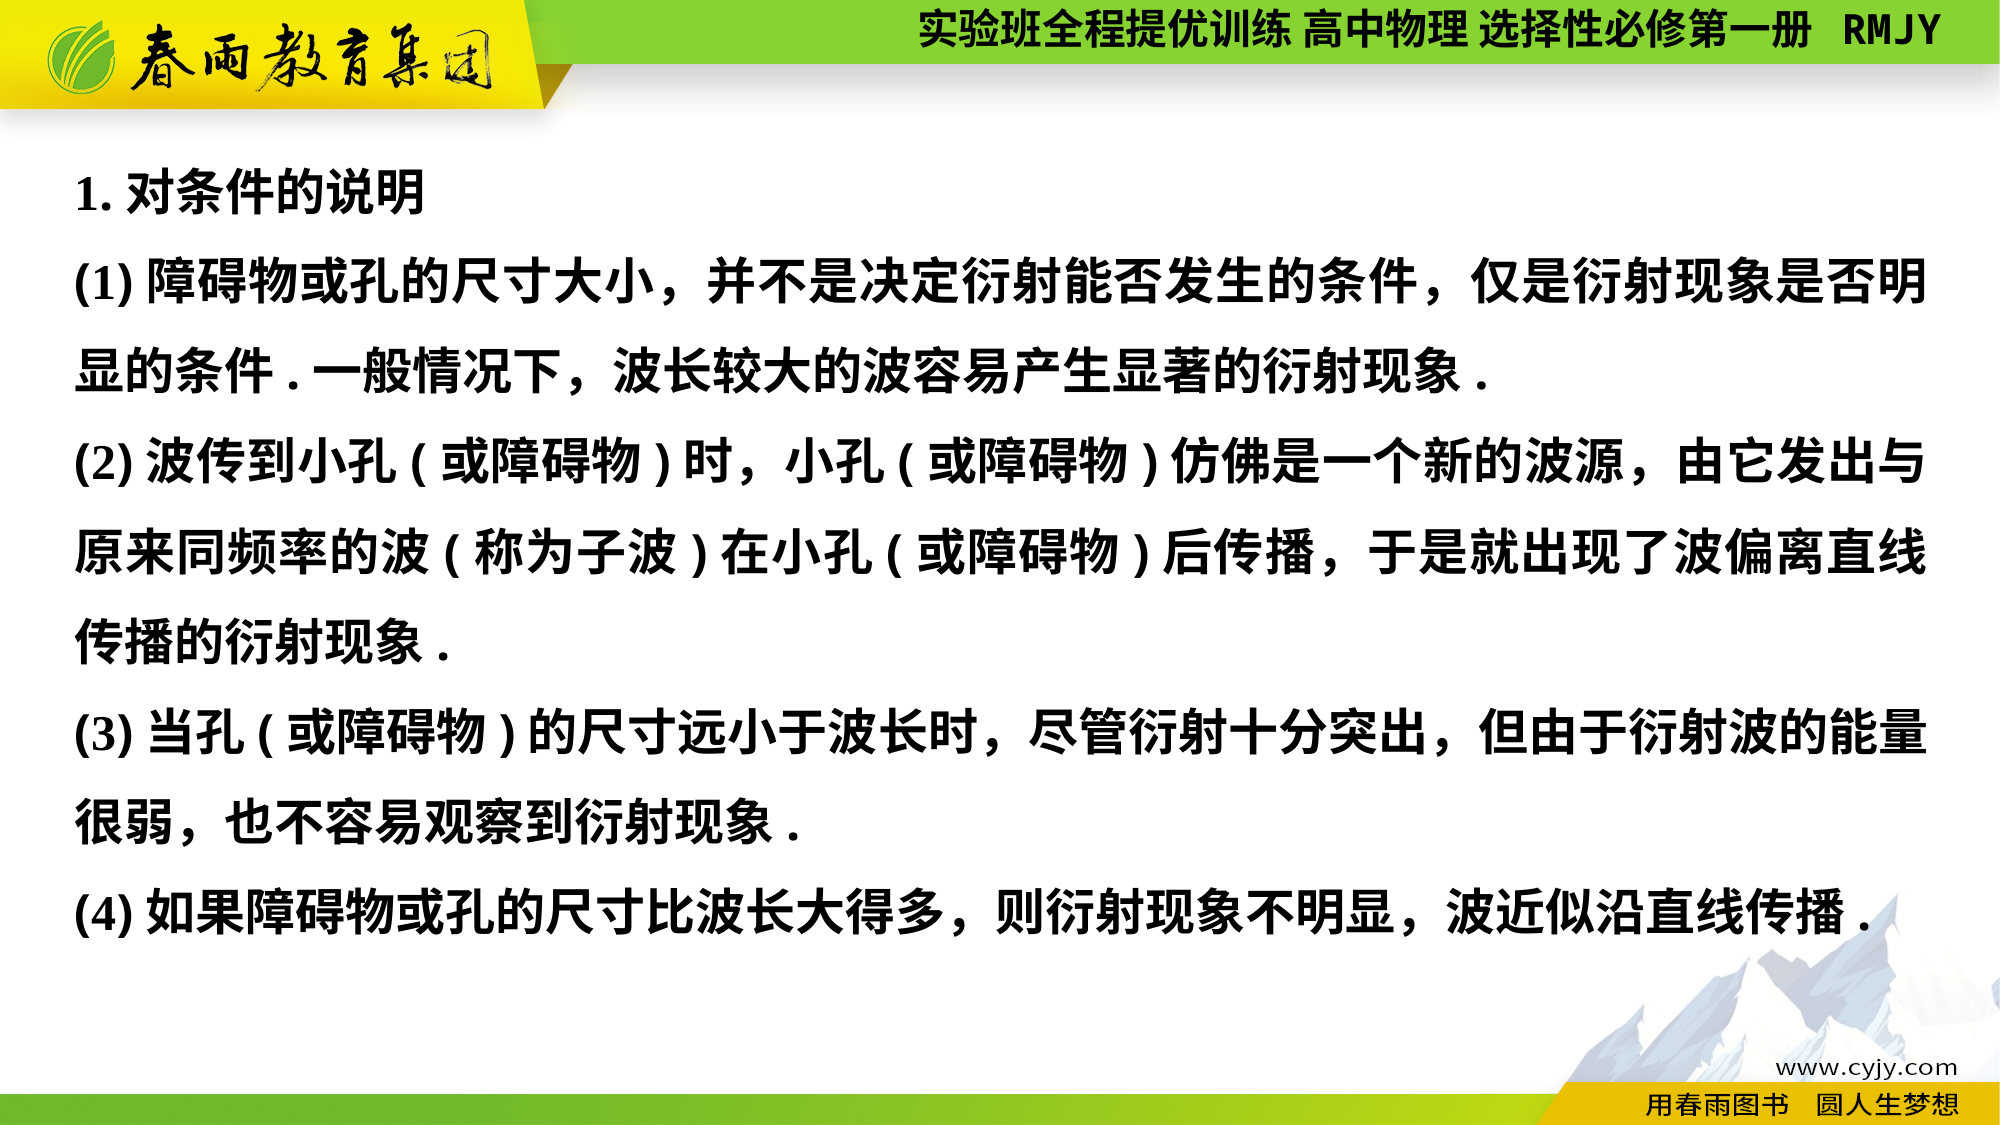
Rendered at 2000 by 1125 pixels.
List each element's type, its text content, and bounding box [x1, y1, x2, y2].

list 1.对条件的说明 (1)障碍物或孔的尺寸大小，并不是决定衍射能否发生的条件，仅是衍射现象是否明显的条件.一般情况下，波长较大的波容易产生显著的衍射现象. (2)波传到小孔(或障碍物)时，小孔(或障碍物)仿佛是一个新的波源，由它发出与原来同频率的波(称为子波)在小孔(或障碍物)后传播，于是就出现了波偏离直线传播的衍射现象. (3)当孔(或障碍物)的尺寸远小于波长时，尽管衍射十分突出，但由于衍射波的能量很弱，也不容易观察到衍射现象. (4)如果障碍物或孔的尺寸比波长大得多，则衍射现象不明显，波近似沿直线传播. [59, 122, 1944, 944]
picture [0, 0, 2000, 1125]
